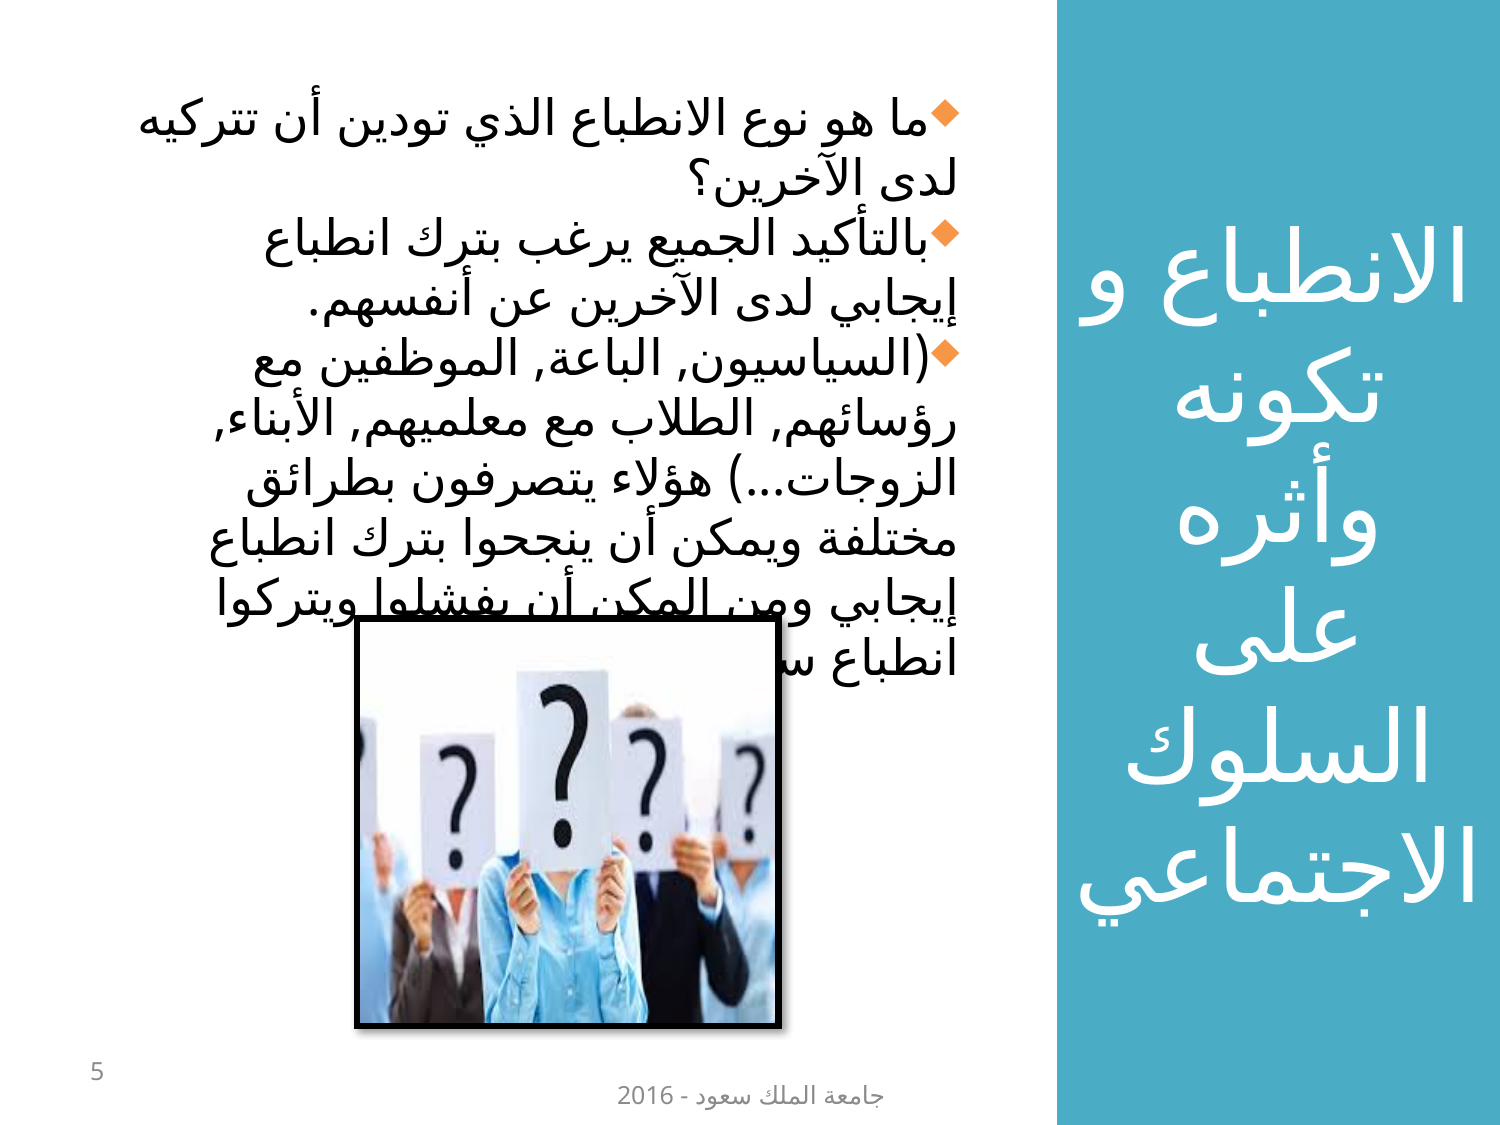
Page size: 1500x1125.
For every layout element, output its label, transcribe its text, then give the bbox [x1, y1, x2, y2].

slide_number 5 [75, 1042, 425, 1103]
text_box ما هو نوع الانطباع الذي تودين أن تتركيه لدى الآخرين؟ بالتأكيد الجميع يرغب بترك انطباع إيجابي لدى الآخرين عن أنفسهم. (السياسيون, الباعة, الموظفين مع رؤسائهم, الطلاب مع معلميهم, الأبناء, الزوجات...) هؤلاء يتصرفون بطرائق مختلفة ويمكن أن ينجحوا بترك انطباع إيجابي ومن المكن أن يفشلوا ويتركوا انطباع سلبي. [100, 78, 975, 753]
text_box الانطباع و تكونه وأثره على السلوك الاجتماعي [1055, 0, 1500, 1125]
picture [359, 621, 776, 1024]
footer جامعة الملك سعود - 2016 [513, 1065, 989, 1125]
